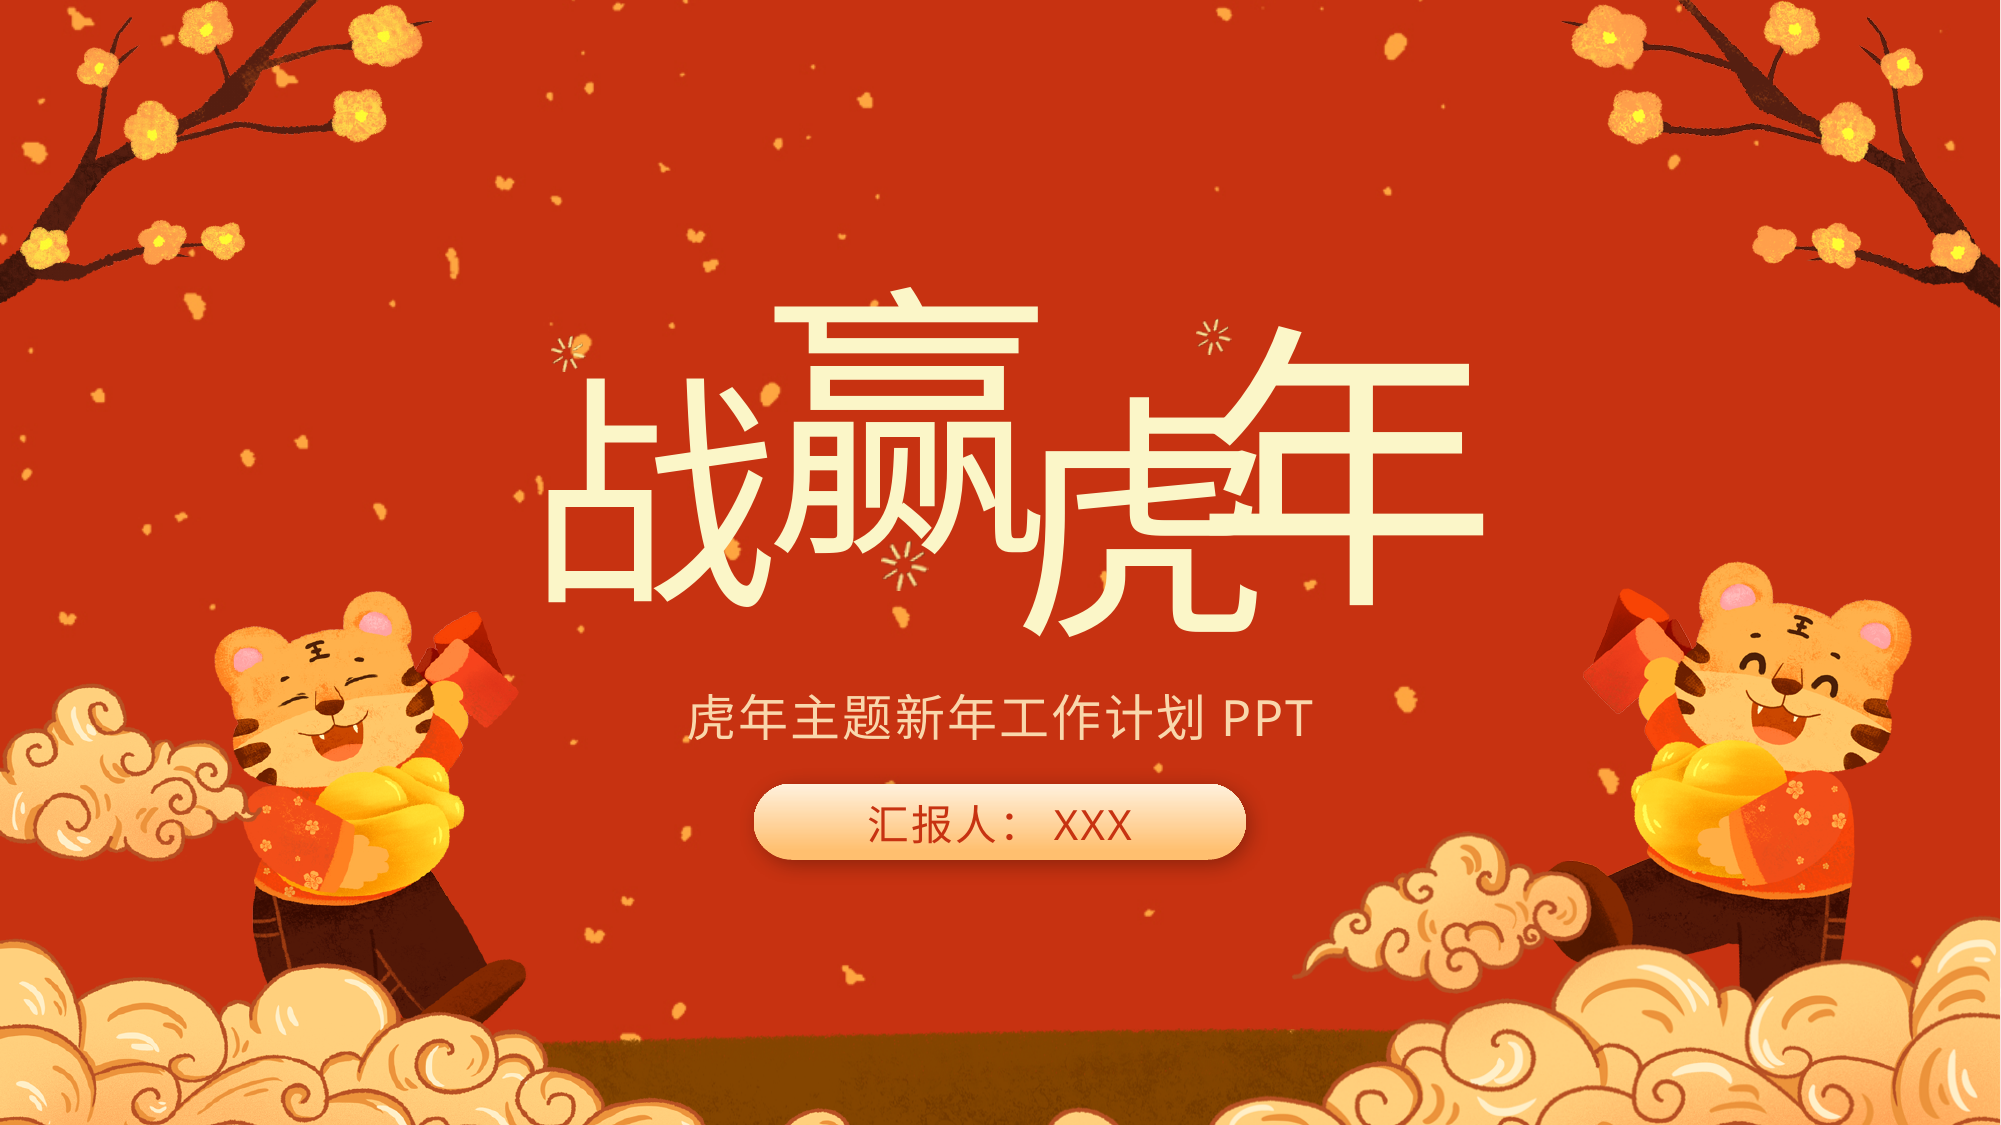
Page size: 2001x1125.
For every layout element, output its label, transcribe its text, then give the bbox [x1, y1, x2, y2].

text_box [880, 782, 1239, 797]
picture [0, 0, 2001, 1125]
text_box 虎年主题新年工作计划PPT [880, 679, 1404, 754]
text_box 汇报人：XXX [880, 791, 1211, 857]
text_box [880, 857, 990, 861]
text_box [458, 236, 1542, 679]
